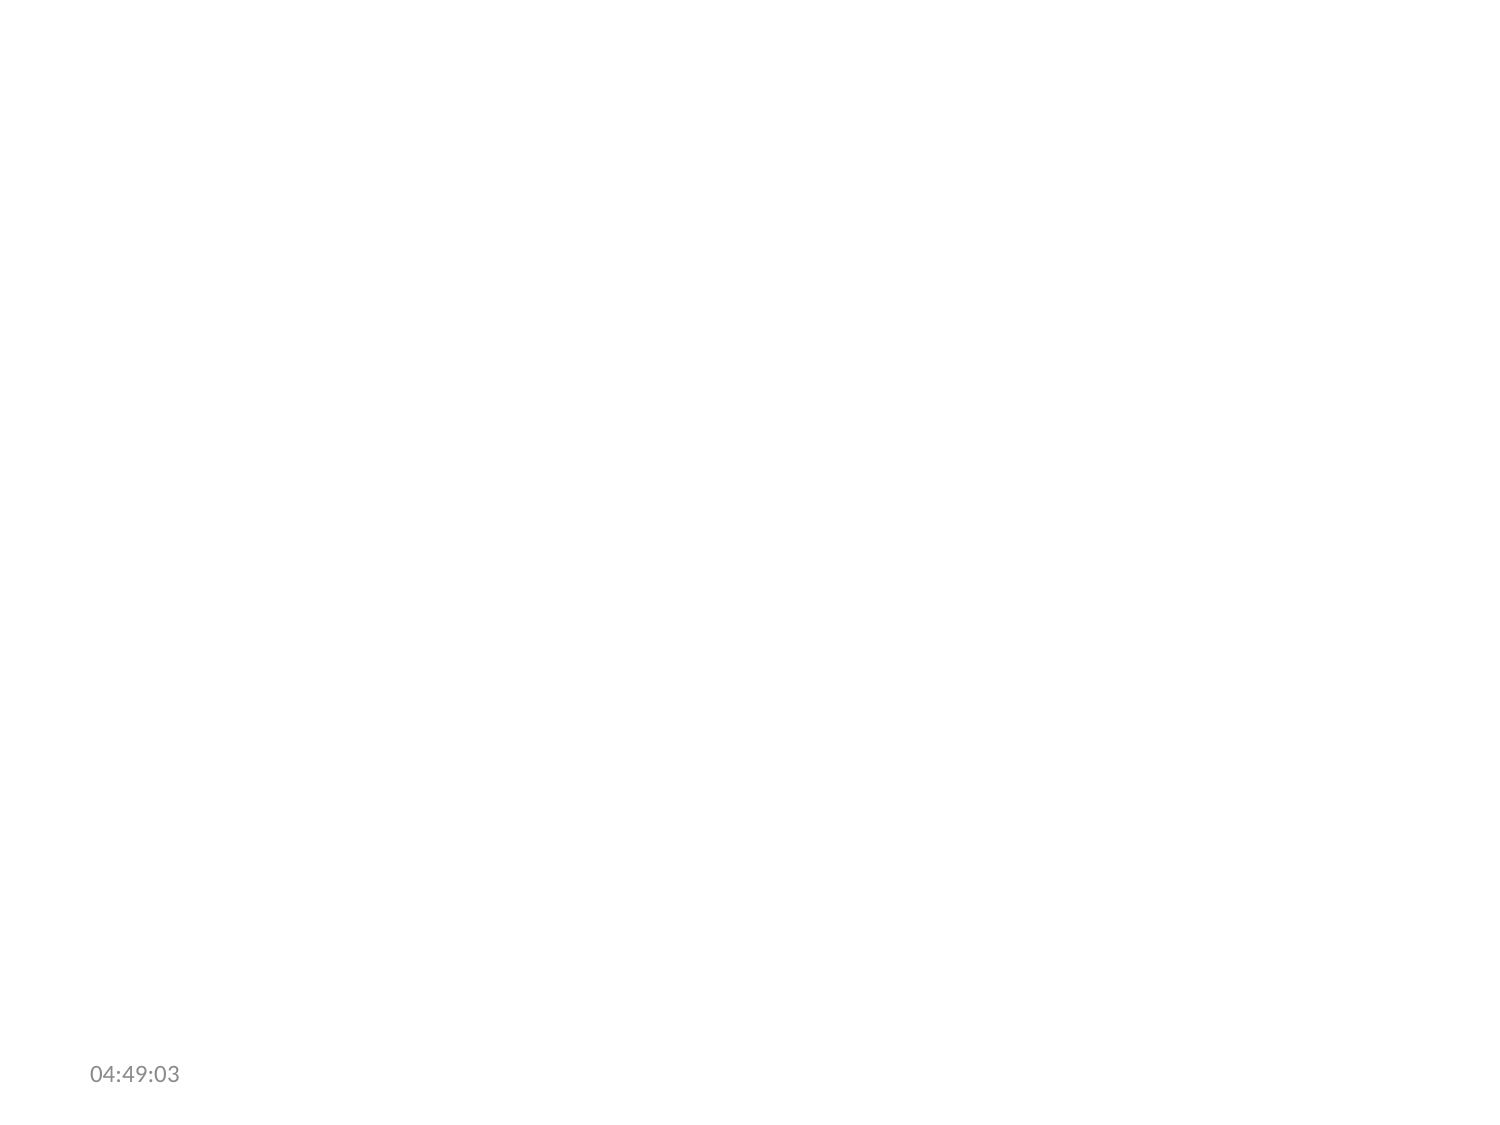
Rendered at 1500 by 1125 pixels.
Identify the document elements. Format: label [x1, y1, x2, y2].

slide_number [75, 1042, 425, 1103]
